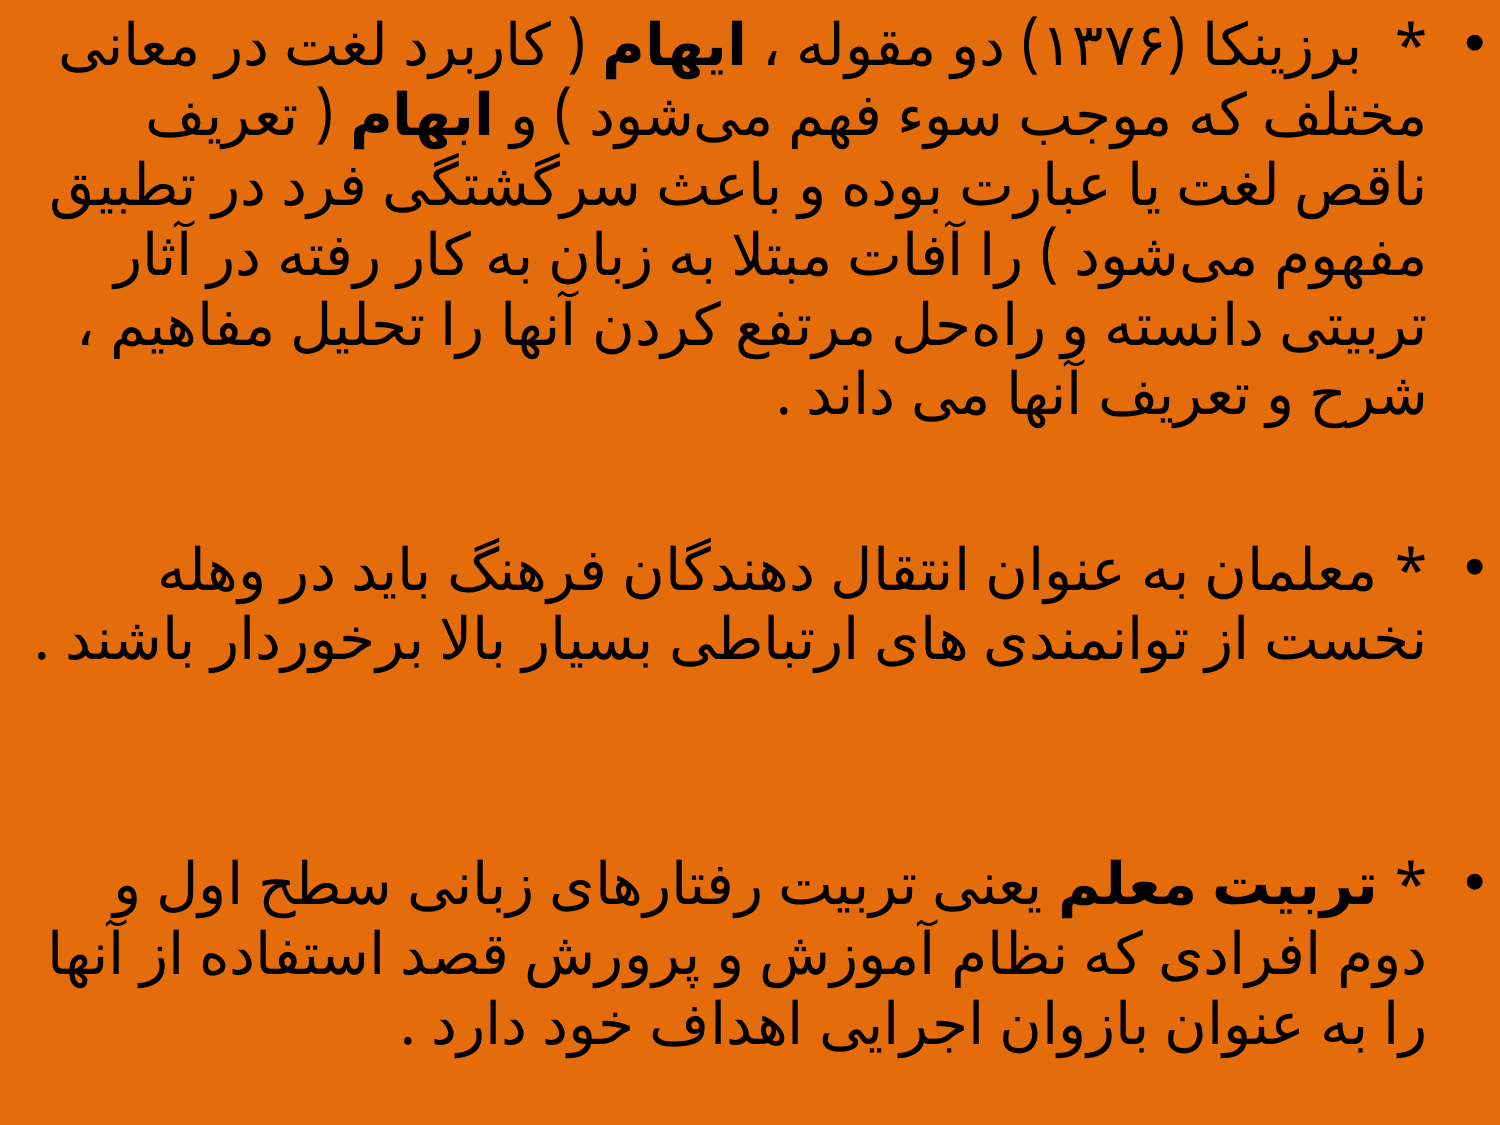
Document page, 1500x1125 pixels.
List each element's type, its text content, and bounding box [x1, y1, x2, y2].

list * برزینکا (۱۳۷۶) دو مقوله ، ایهام ( کاربرد لغت در معانی مختلف که موجب سوء فهم می‌شود ) و ابهام ( تعریف ناقص لغت یا عبارت بوده و باعث سرگشتگی فرد در تطبیق مفهوم می‌شود ) را آفات مبتلا به زبان به کار رفته در آثار تربیتی دانسته و راه‌حل مرتفع کردن آنها را تحلیل مفاهیم ، شرح و تعریف آنها می داند . * معلمان به عنوان انتقال دهندگان فرهنگ باید در وهله نخست از توانمندی های ارتباطی بسیار بالا برخوردار باشند . * تربیت معلم یعنی تربیت رفتارهای زبانی سطح اول و دوم افرادی که نظام آموزش و پرورش قصد استفاده از آنها را به عنوان بازوان اجرایی اهداف خود دارد . [0, 0, 1500, 1125]
